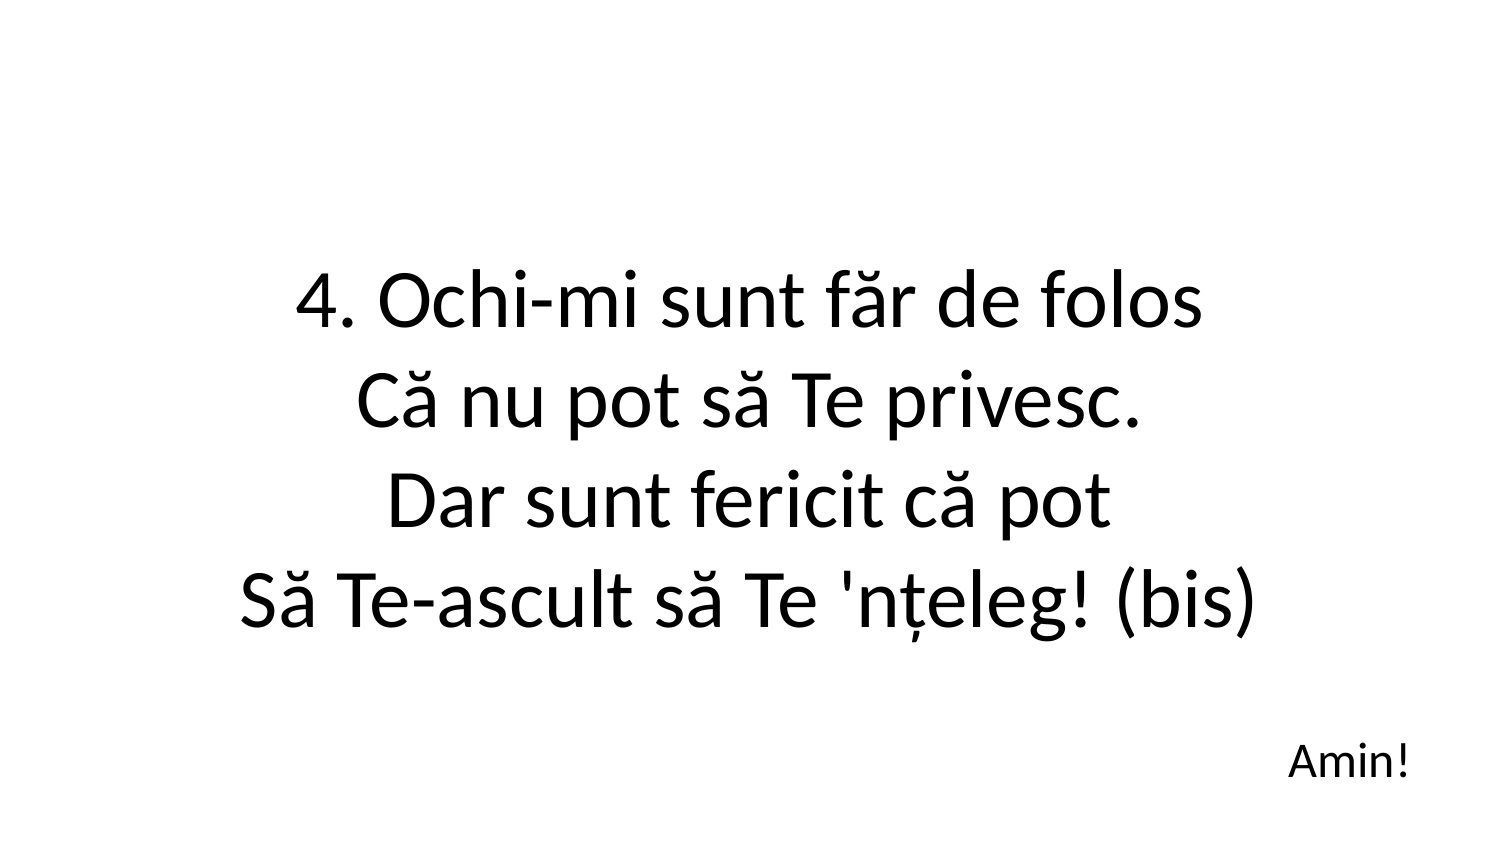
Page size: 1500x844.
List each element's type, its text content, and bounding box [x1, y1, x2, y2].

text_box Amin! [1273, 674, 1427, 795]
text_box 4. Ochi-mi sunt făr de folos Că nu pot să Te privesc. Dar sunt fericit că pot Să Te-ascult să Te 'nțeleg! (bis) [224, 192, 1275, 652]
